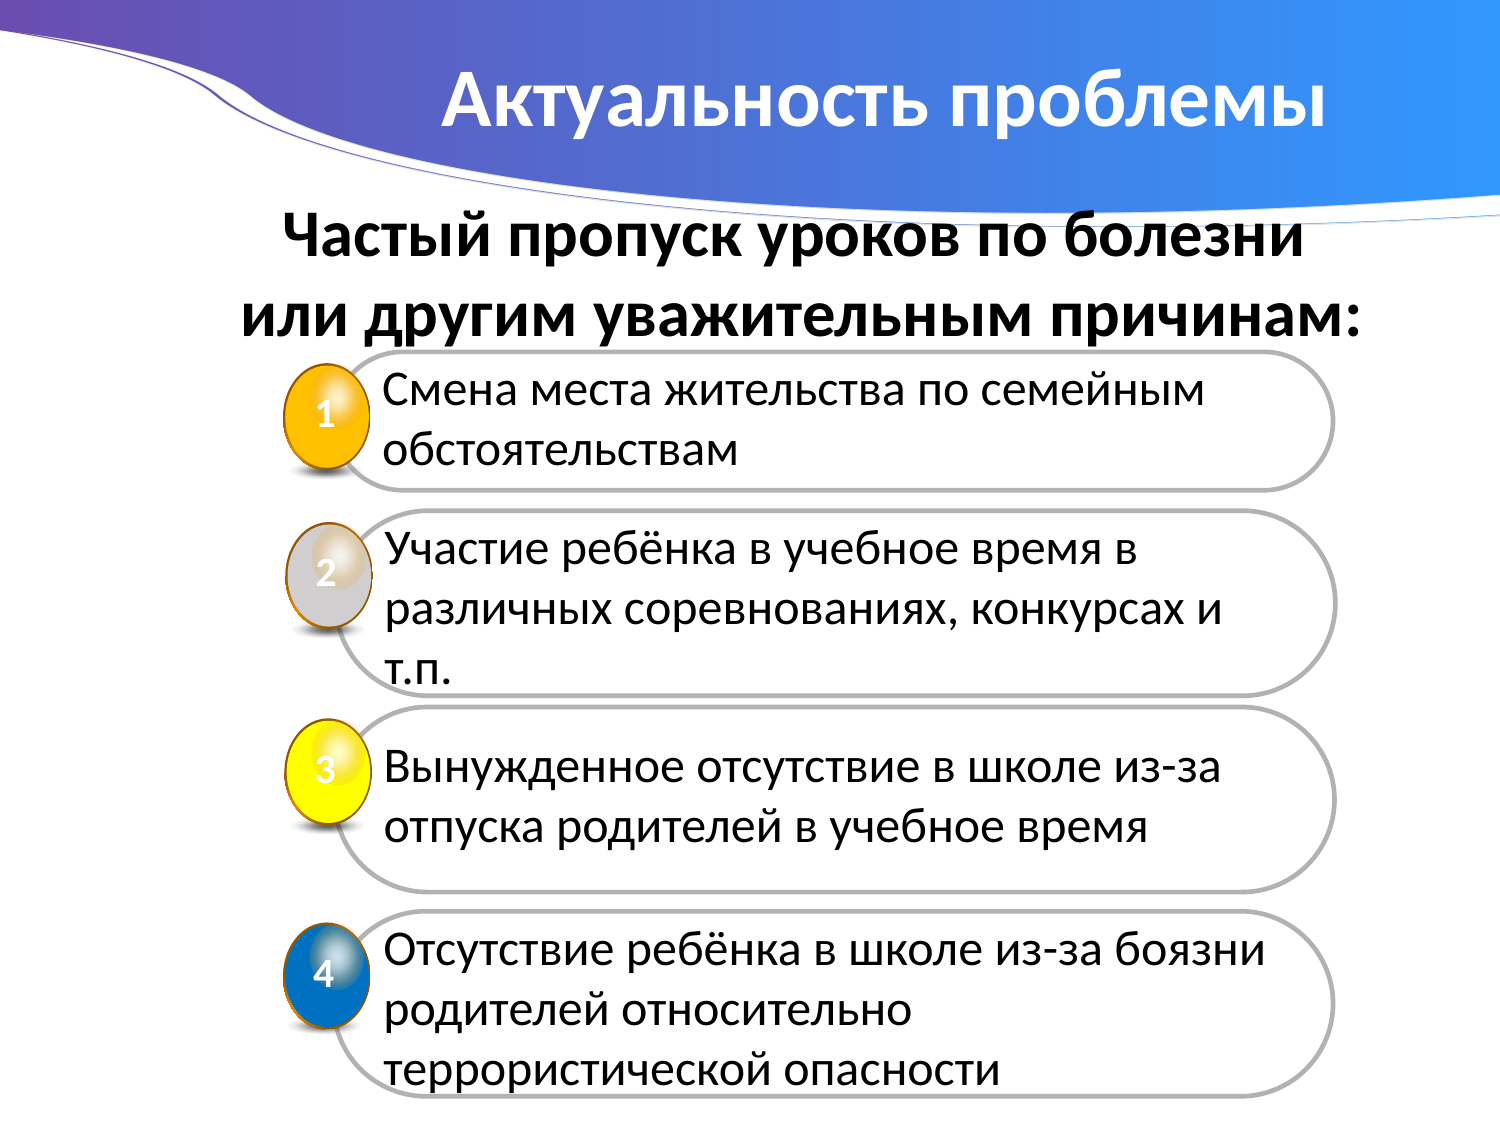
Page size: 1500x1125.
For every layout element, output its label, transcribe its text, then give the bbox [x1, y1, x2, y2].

title Актуальность проблемы [426, 18, 1434, 180]
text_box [282, 907, 1333, 1125]
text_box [282, 347, 1333, 491]
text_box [285, 506, 1336, 704]
text_box Частый пропуск уроков по болезни или другим уважительным причинам: [200, 182, 1389, 358]
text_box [284, 707, 1335, 923]
picture [0, 0, 1500, 1125]
